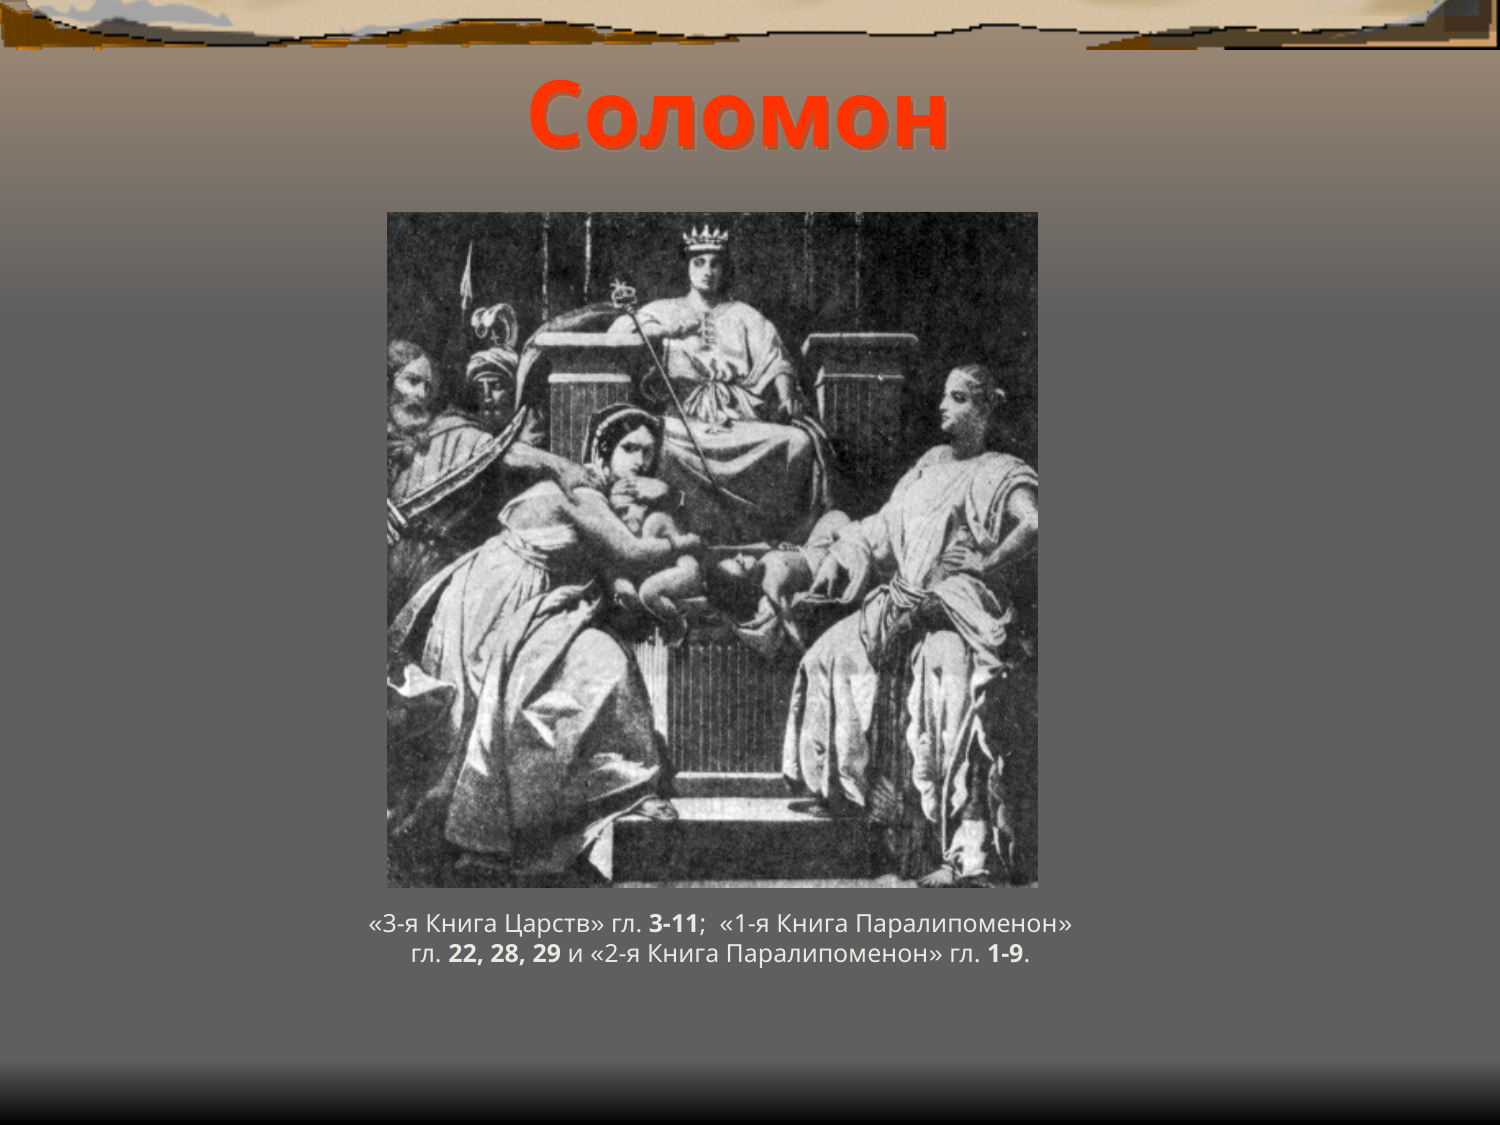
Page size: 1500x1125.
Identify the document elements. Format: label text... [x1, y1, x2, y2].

text_box [37, 172, 1463, 1098]
text_box «3-я Книга Царств» гл. 3-11; «1-я Книга Паралипоменон» гл. 22, 28, 29 и «2-я Книга Паралипоменон» гл. 1-9. [218, 899, 1223, 1035]
picture [0, 0, 1500, 50]
picture [387, 212, 1038, 888]
text_box Соломон [112, 35, 1388, 172]
